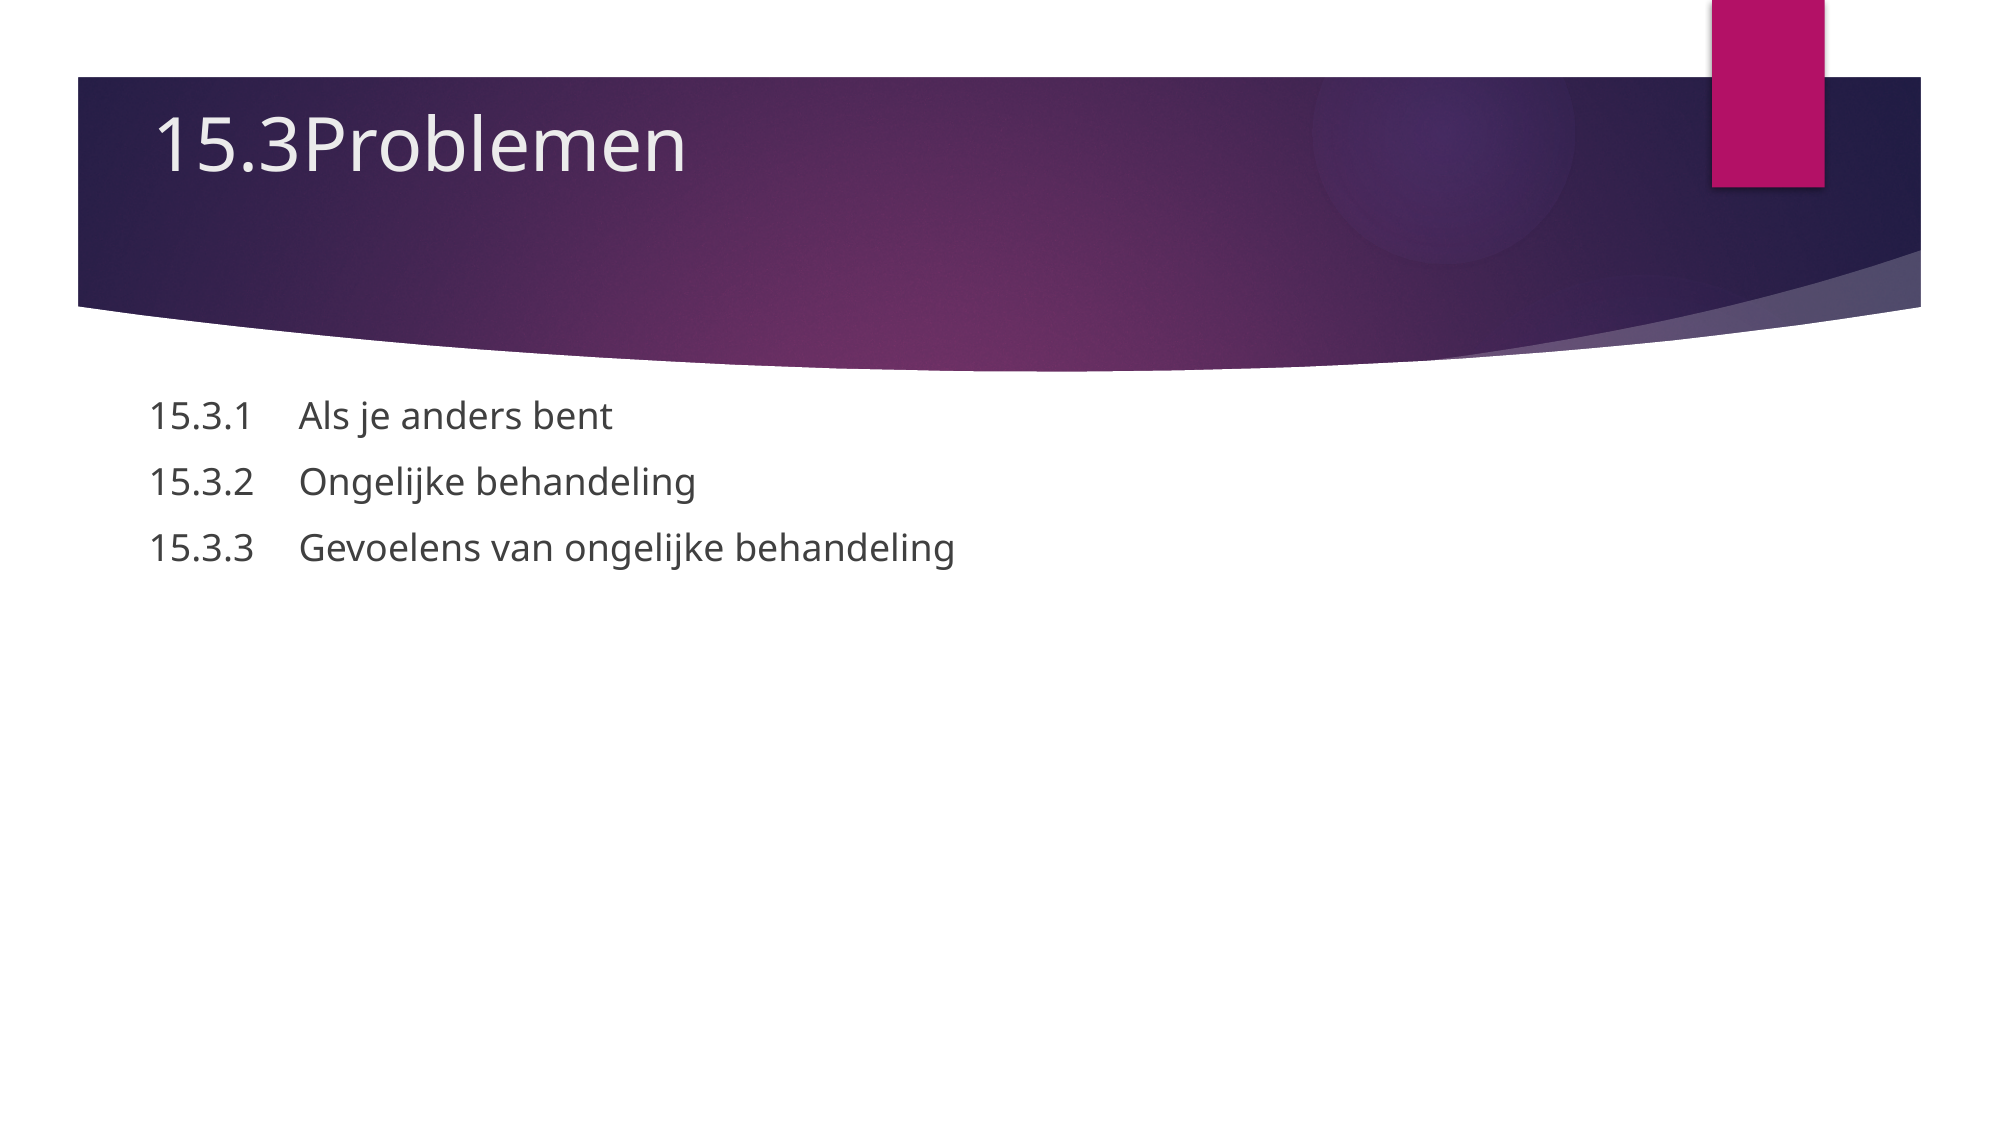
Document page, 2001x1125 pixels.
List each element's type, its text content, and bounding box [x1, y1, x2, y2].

title 15.3 Problemen [137, 32, 1863, 250]
list 15.3.1 Als je anders bent 15.3.2 Ongelijke behandeling 15.3.3 Gevoelens van ongelijke behandeling [133, 252, 1859, 967]
